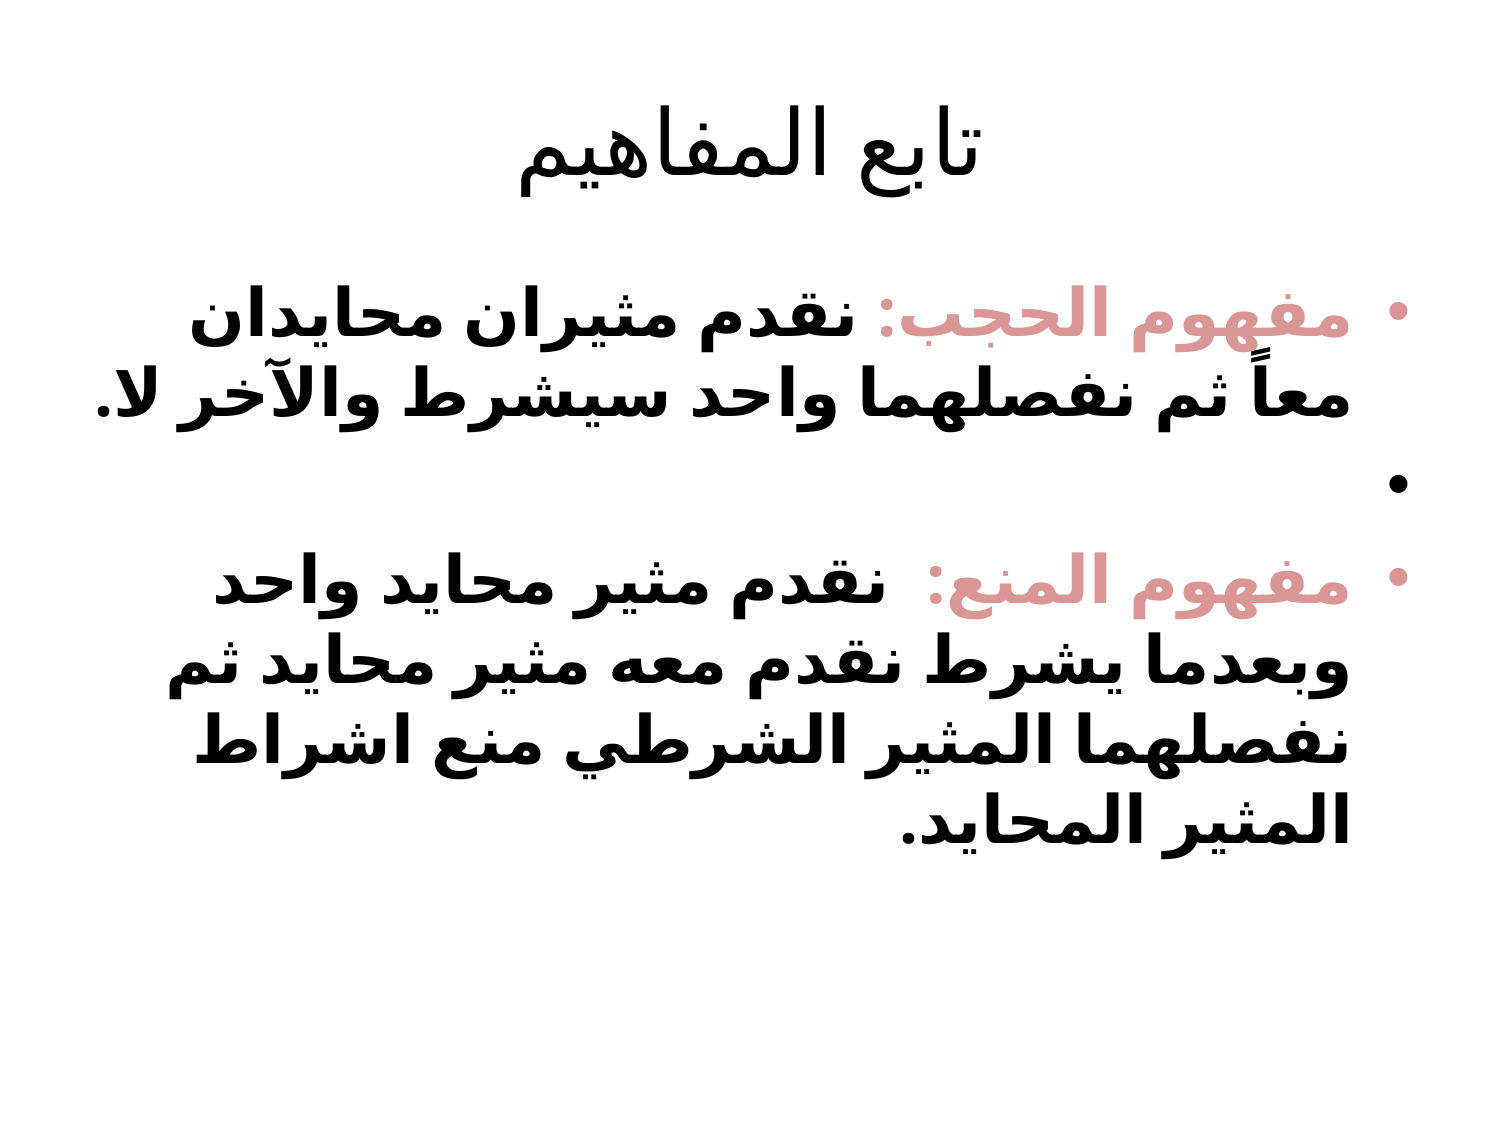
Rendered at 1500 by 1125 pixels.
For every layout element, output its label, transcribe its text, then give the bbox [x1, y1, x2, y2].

title تابع المفاهيم [75, 45, 1425, 233]
list مفهوم الحجب: نقدم مثيران محايدان معاً ثم نفصلهما واحد سيشرط والآخر لا. مفهوم المنع: نقدم مثير محايد واحد وبعدما يشرط نقدم معه مثير محايد ثم نفصلهما المثير الشرطي منع اشراط المثير المحايد. [75, 262, 1425, 1005]
